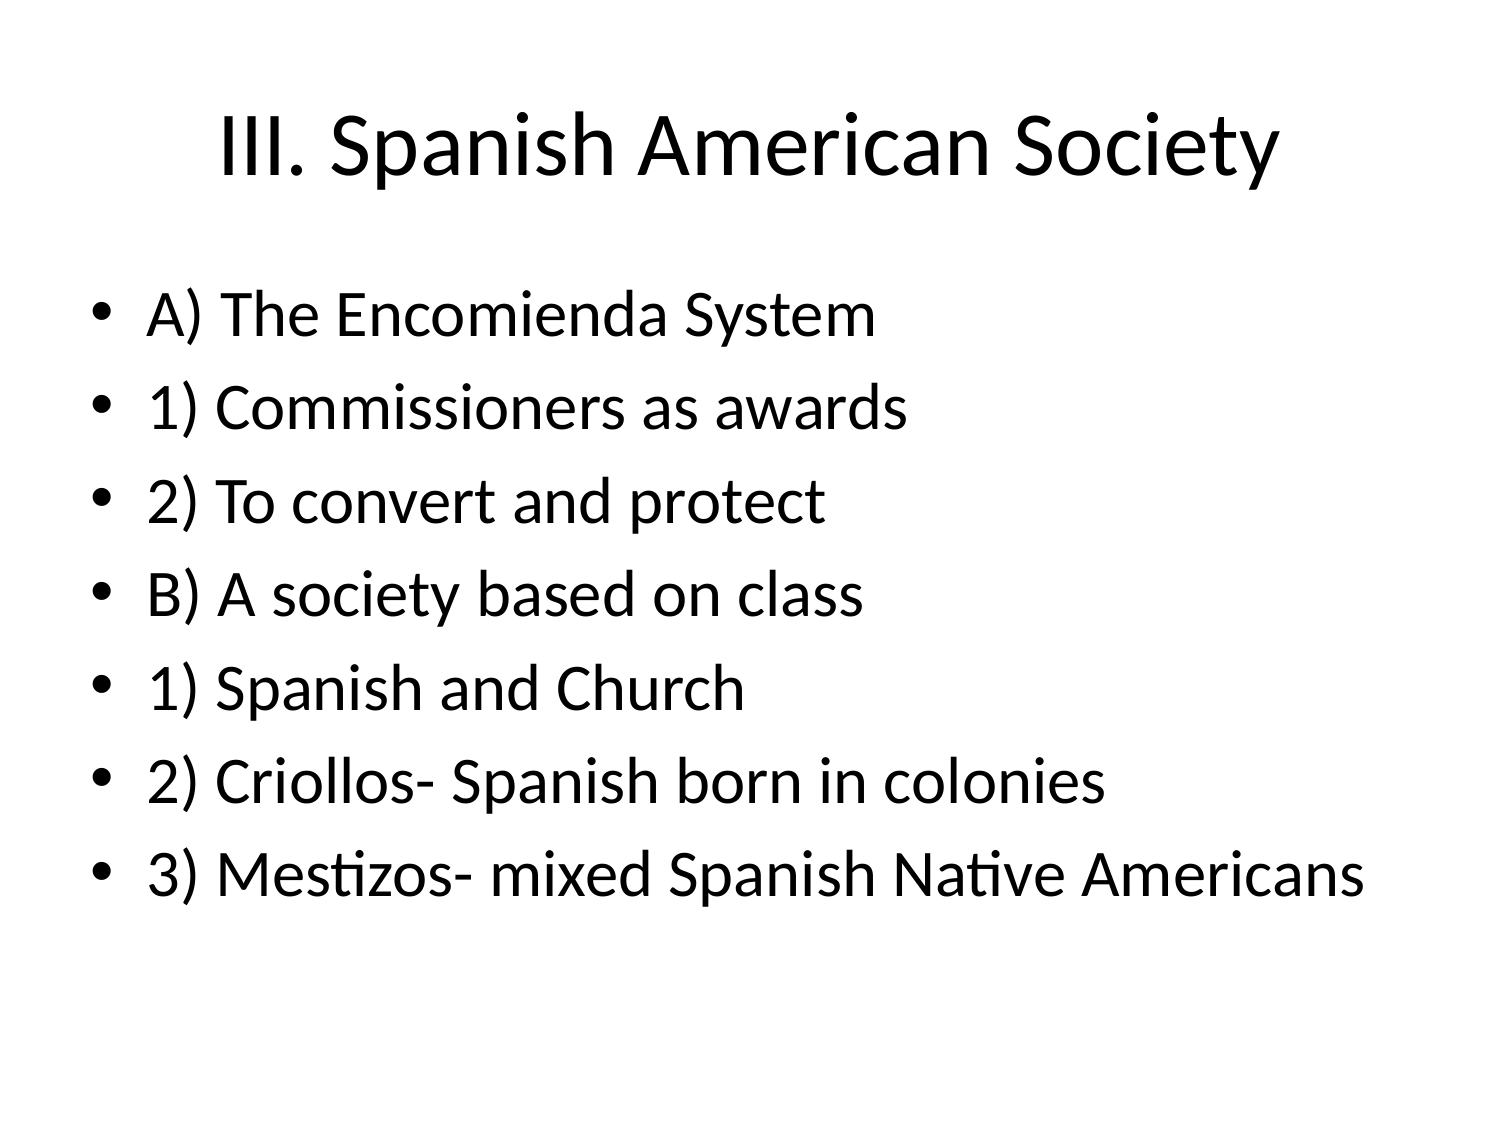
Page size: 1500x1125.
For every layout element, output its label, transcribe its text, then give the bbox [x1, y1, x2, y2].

title III. Spanish American Society [75, 45, 1425, 233]
list A) The Encomienda System 1) Commissioners as awards 2) To convert and protect B) A society based on class 1) Spanish and Church 2) Criollos- Spanish born in colonies 3) Mestizos- mixed Spanish Native Americans [75, 262, 1425, 1005]
